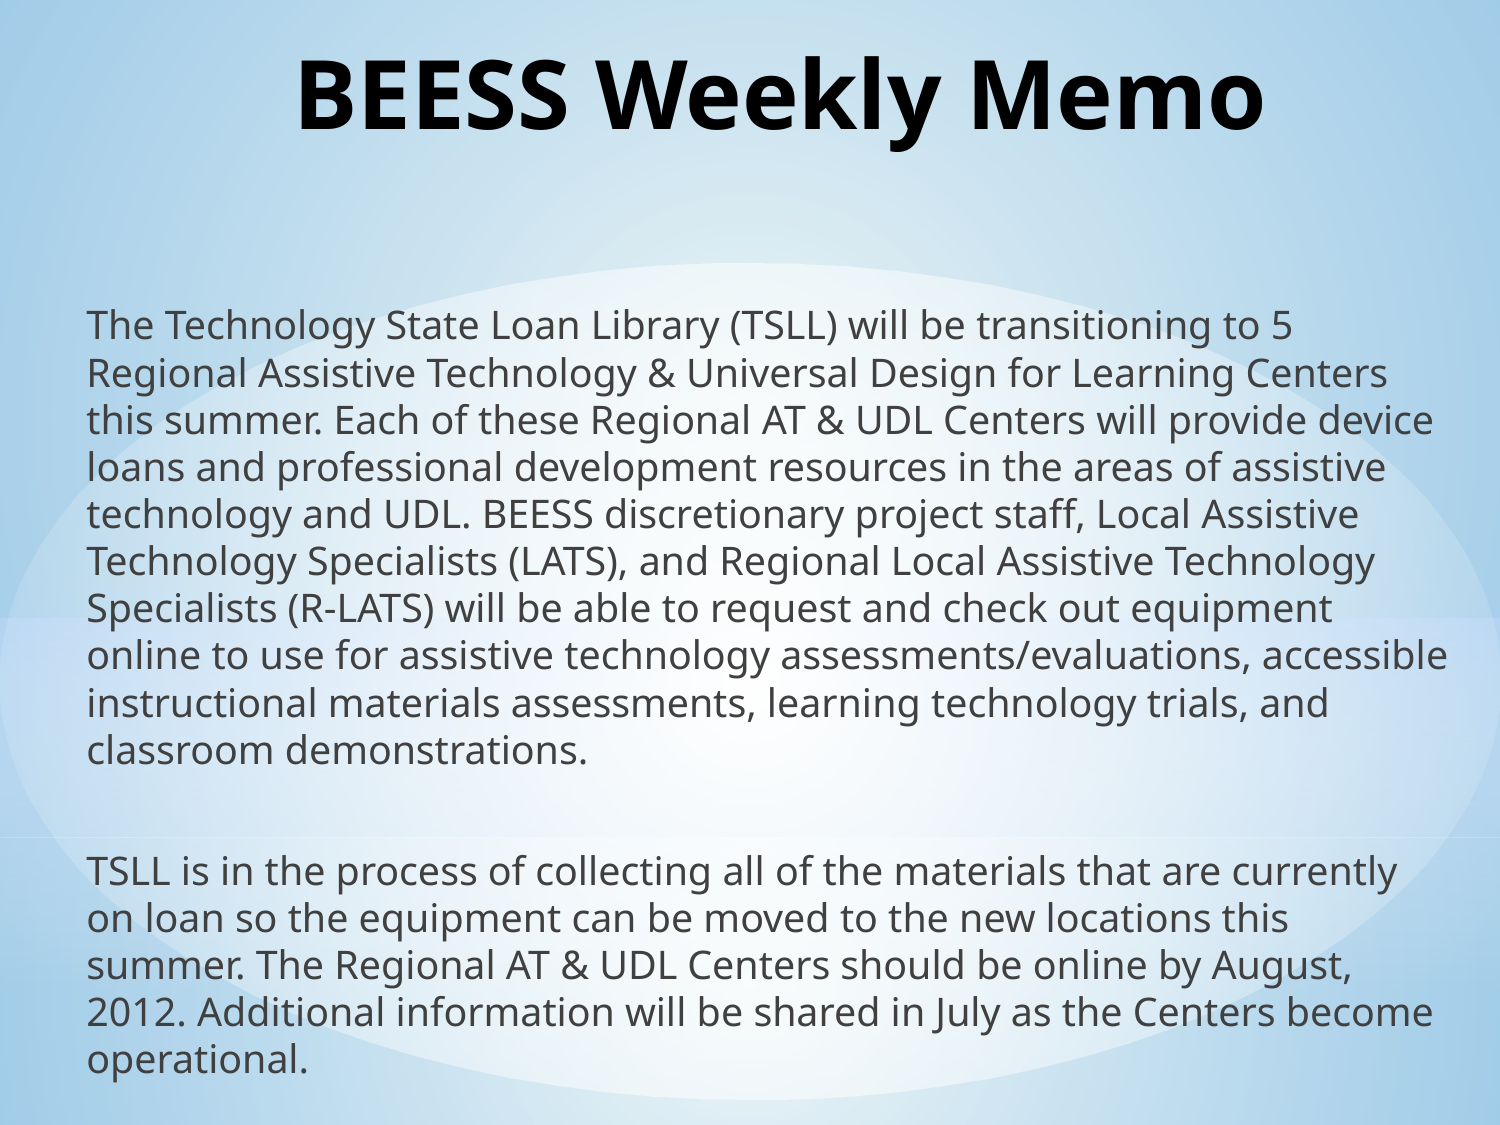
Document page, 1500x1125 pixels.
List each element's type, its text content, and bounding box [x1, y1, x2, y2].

list The Technology State Loan Library (TSLL) will be transitioning to 5 Regional Assistive Technology & Universal Design for Learning Centers this summer. Each of these Regional AT & UDL Centers will provide device loans and professional development resources in the areas of assistive technology and UDL. BEESS discretionary project staff, Local Assistive Technology Specialists (LATS), and Regional Local Assistive Technology Specialists (R-LATS) will be able to request and check out equipment online to use for assistive technology assessments/evaluations, accessible instructional materials assessments, learning technology trials, and classroom demonstrations. TSLL is in the process of collecting all of the materials that are currently on loan so the equipment can be moved to the new locations this summer. The Regional AT & UDL Centers should be online by August, 2012. Additional information will be shared in July as the Centers become operational. [65, 292, 1469, 1090]
title BEESS Weekly Memo [114, 26, 1446, 214]
